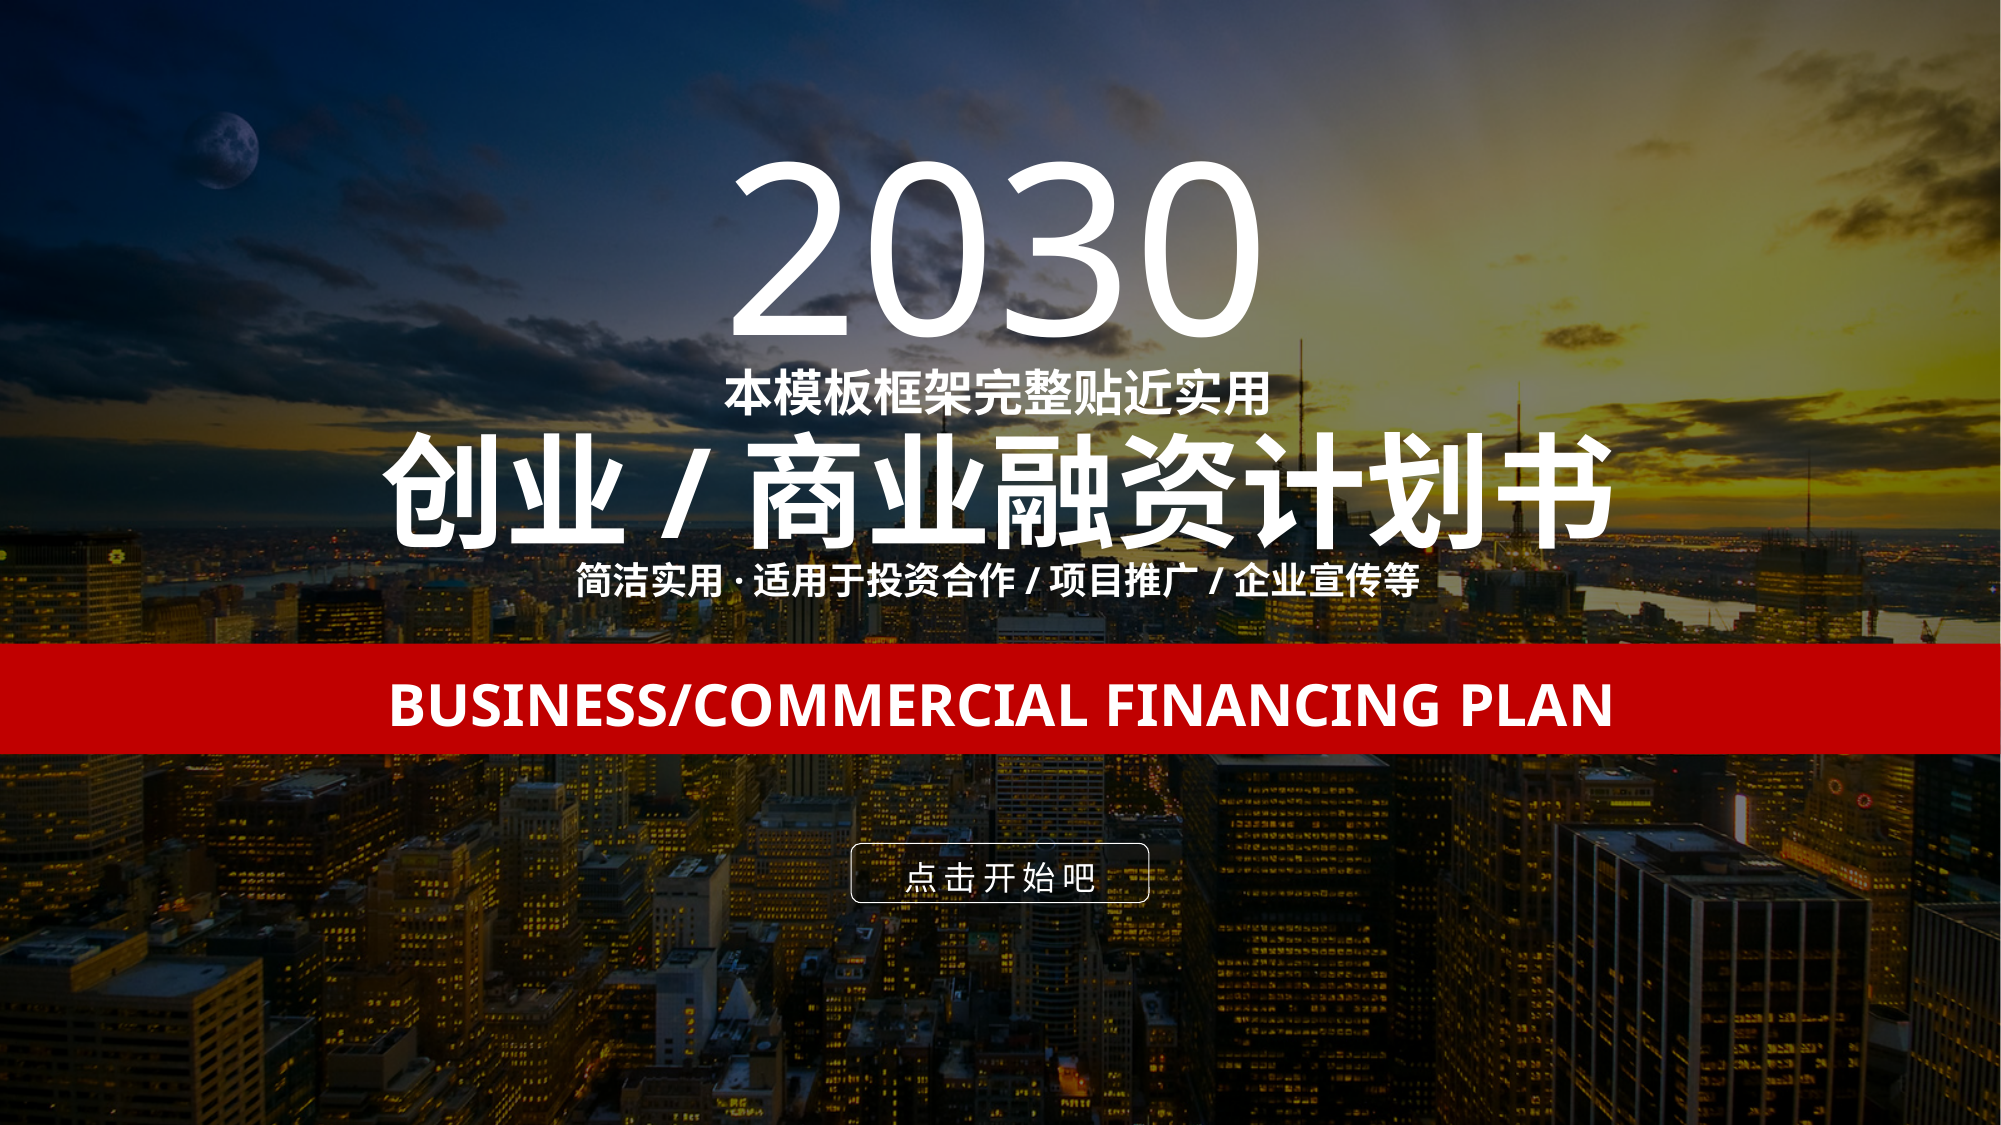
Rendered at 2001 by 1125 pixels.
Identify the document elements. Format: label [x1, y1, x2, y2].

text_box [848, 843, 1152, 906]
picture [0, 0, 2001, 1125]
